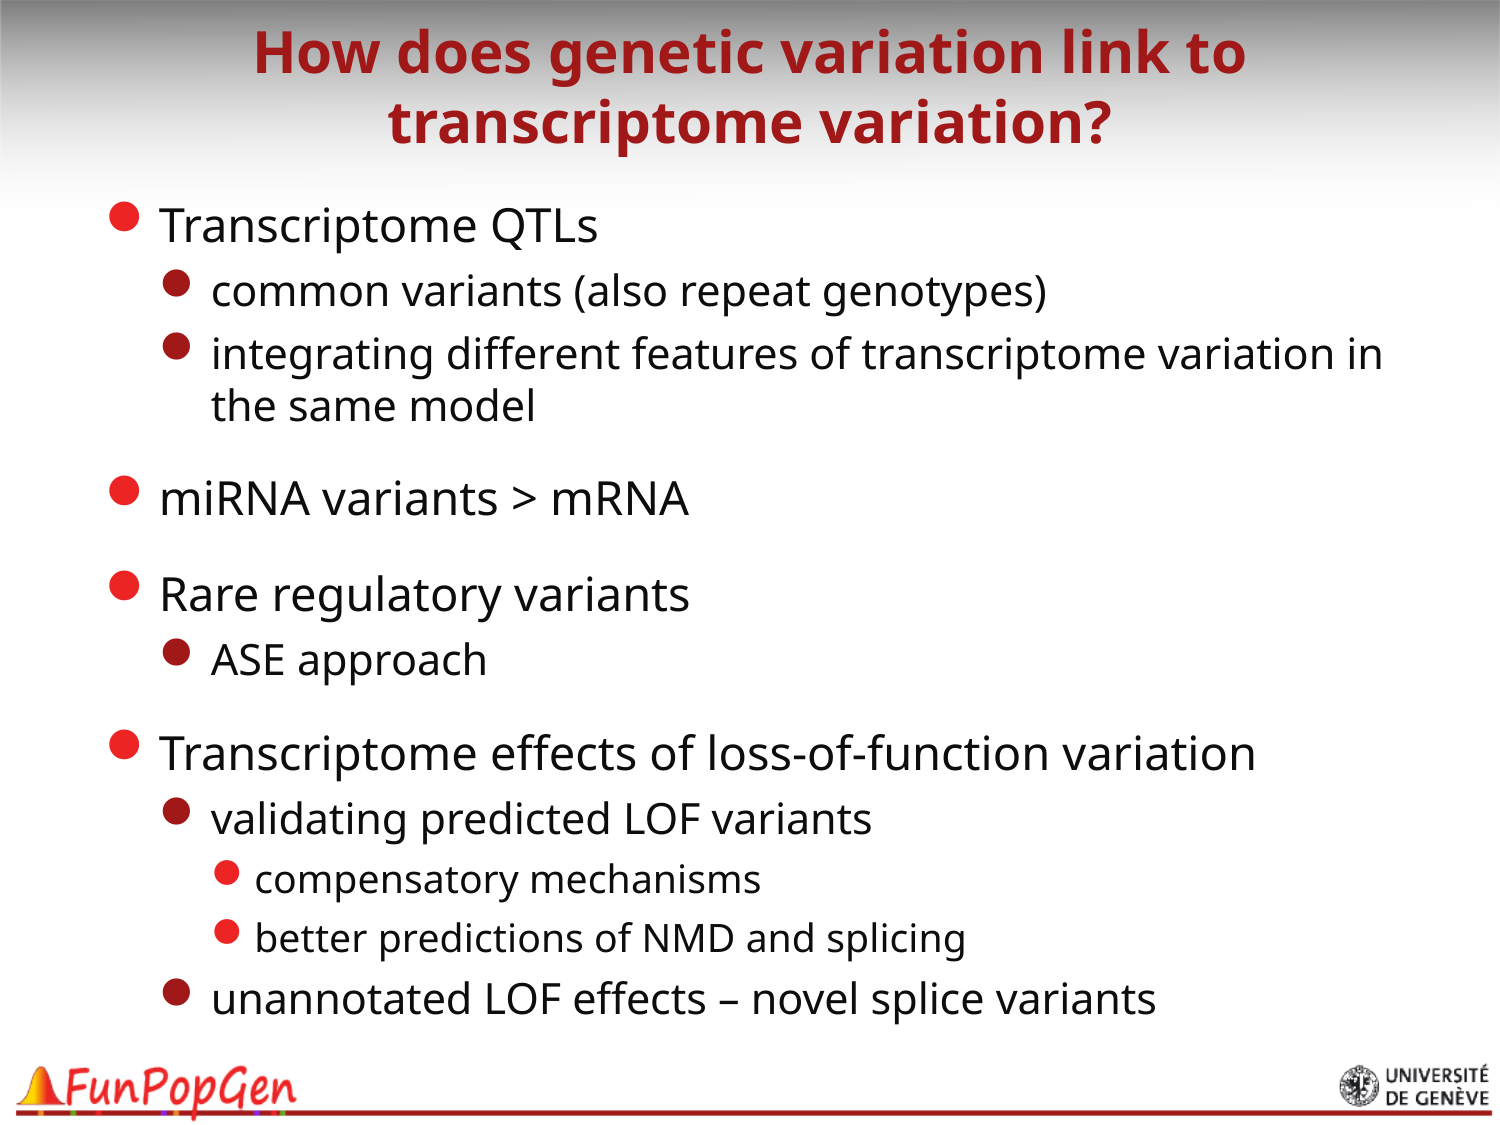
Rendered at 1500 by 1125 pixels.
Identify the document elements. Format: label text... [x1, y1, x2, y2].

picture [0, 0, 1500, 1125]
title How does genetic variation link to transcriptome variation? [90, 17, 1410, 163]
list Transcriptome QTLs common variants (also repeat genotypes) integrating different features of transcriptome variation in the same model miRNA variants > mRNA Rare regulatory variants ASE approach Transcriptome effects of loss-of-function variation validating predicted LOF variants compensatory mechanisms better predictions of NMD and splicing unannotated LOF effects – novel splice variants [90, 187, 1410, 1038]
